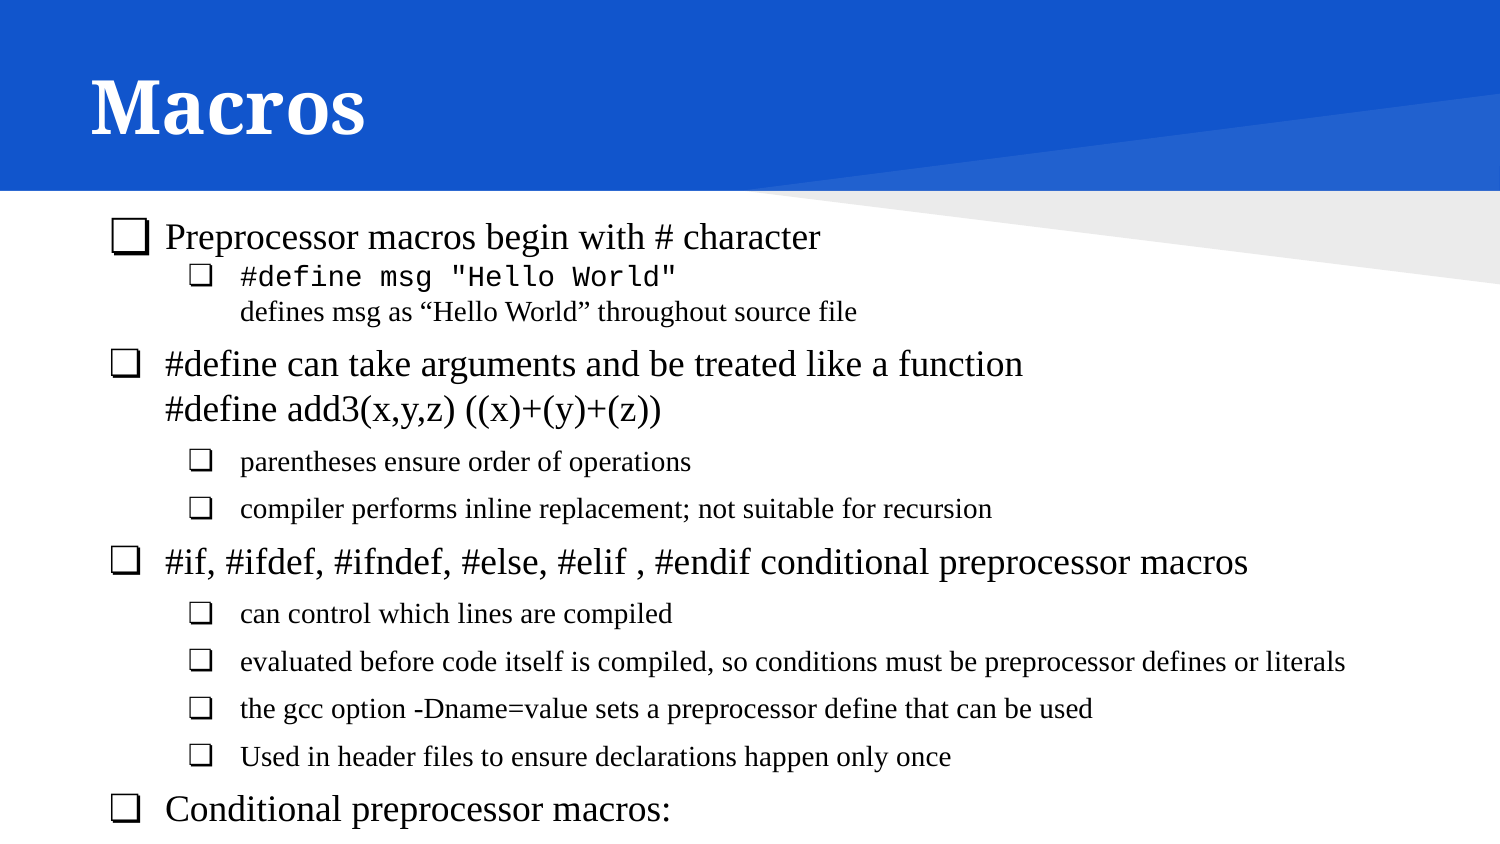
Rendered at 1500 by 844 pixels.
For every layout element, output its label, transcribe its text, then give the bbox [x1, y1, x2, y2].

list Preprocessor macros begin with # character #define msg "Hello World" defines msg as “Hello World” throughout source file #define can take arguments and be treated like a function #define add3(x,y,z) ((x)+(y)+(z)) parentheses ensure order of operations compiler performs inline replacement; not suitable for recursion #if, #ifdef, #ifndef, #else, #elif , #endif conditional preprocessor macros can control which lines are compiled evaluated before code itself is compiled, so conditions must be preprocessor defines or literals the gcc option -Dname=value sets a preprocessor define that can be used Used in header files to ensure declarations happen only once Conditional preprocessor macros: #pragma preprocessor directive #error, #warning trigger a custom compiler error/warning #undef msg remove the definition of msg at compile time [75, 196, 1425, 808]
title Macros [75, 33, 1425, 175]
